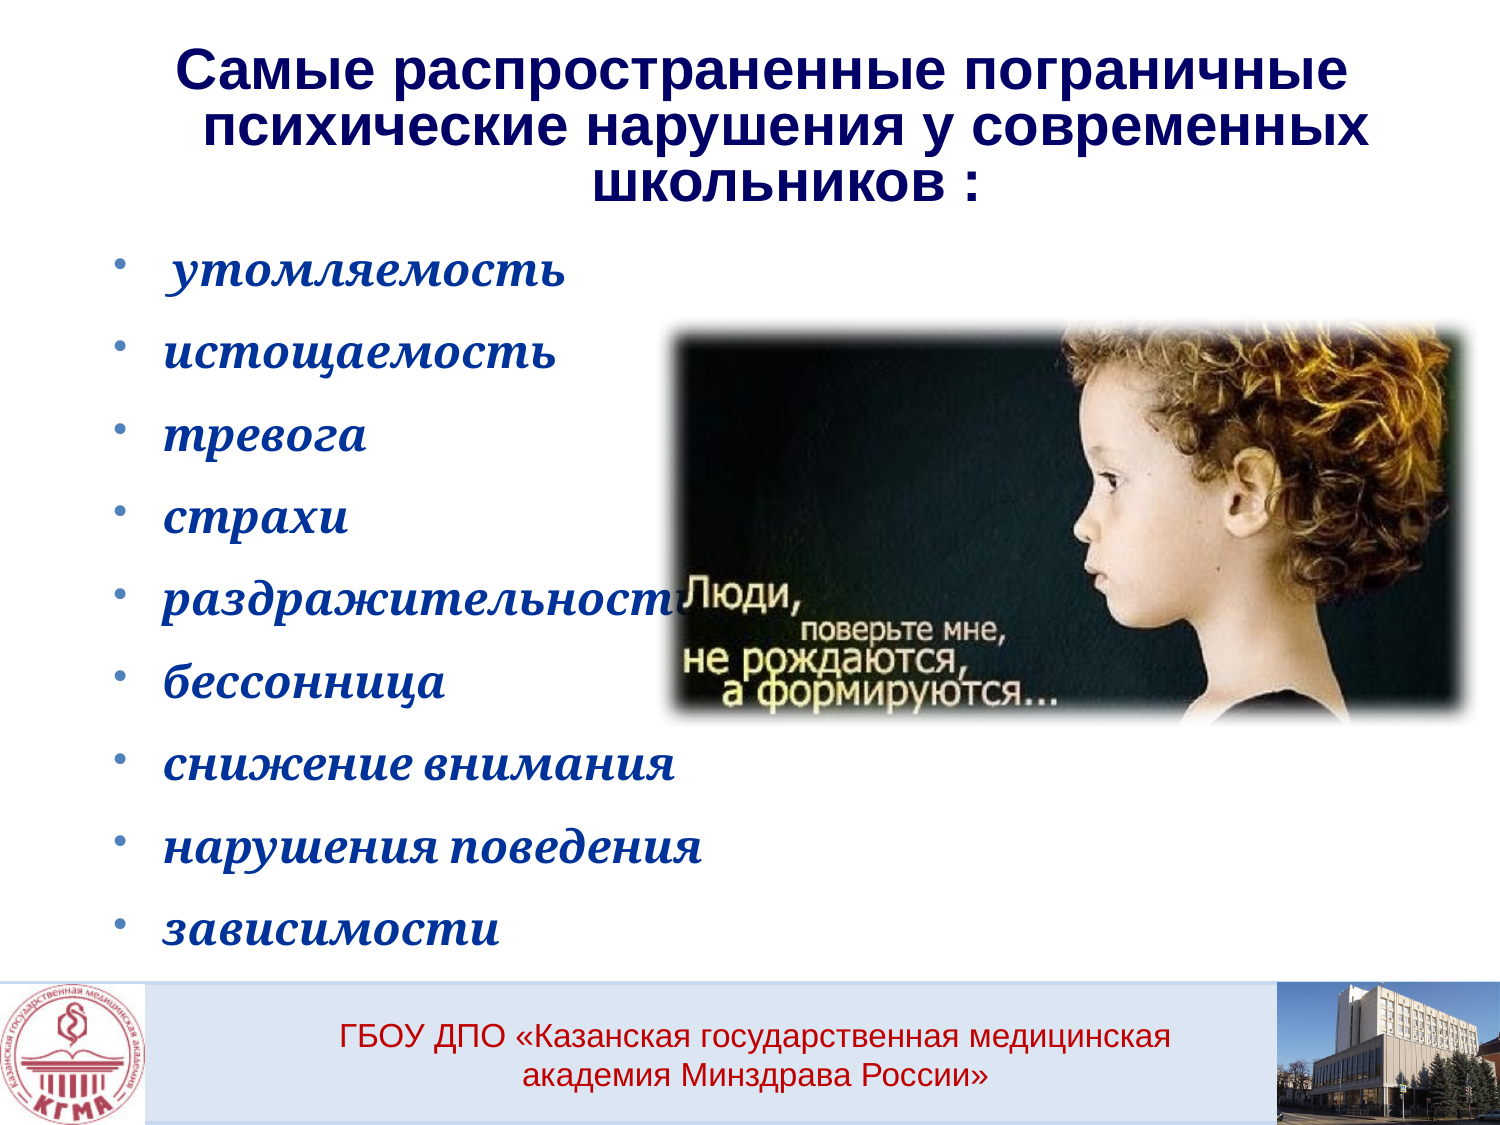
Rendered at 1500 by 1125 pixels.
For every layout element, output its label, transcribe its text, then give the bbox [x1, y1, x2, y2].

text_box [0, 981, 1278, 1125]
picture [1277, 982, 1500, 1125]
text_box Самые распространенные пограничные психические нарушения у современных школьников : утомляемость истощаемость тревога страхи раздражительность бессонница снижение внимания нарушения поведения зависимости [99, 37, 1425, 981]
picture [0, 984, 145, 1125]
picture [655, 316, 1478, 727]
text_box ГБОУ ДПО «Казанская государственная медицинская академия Минздрава России» [316, 1006, 1196, 1101]
